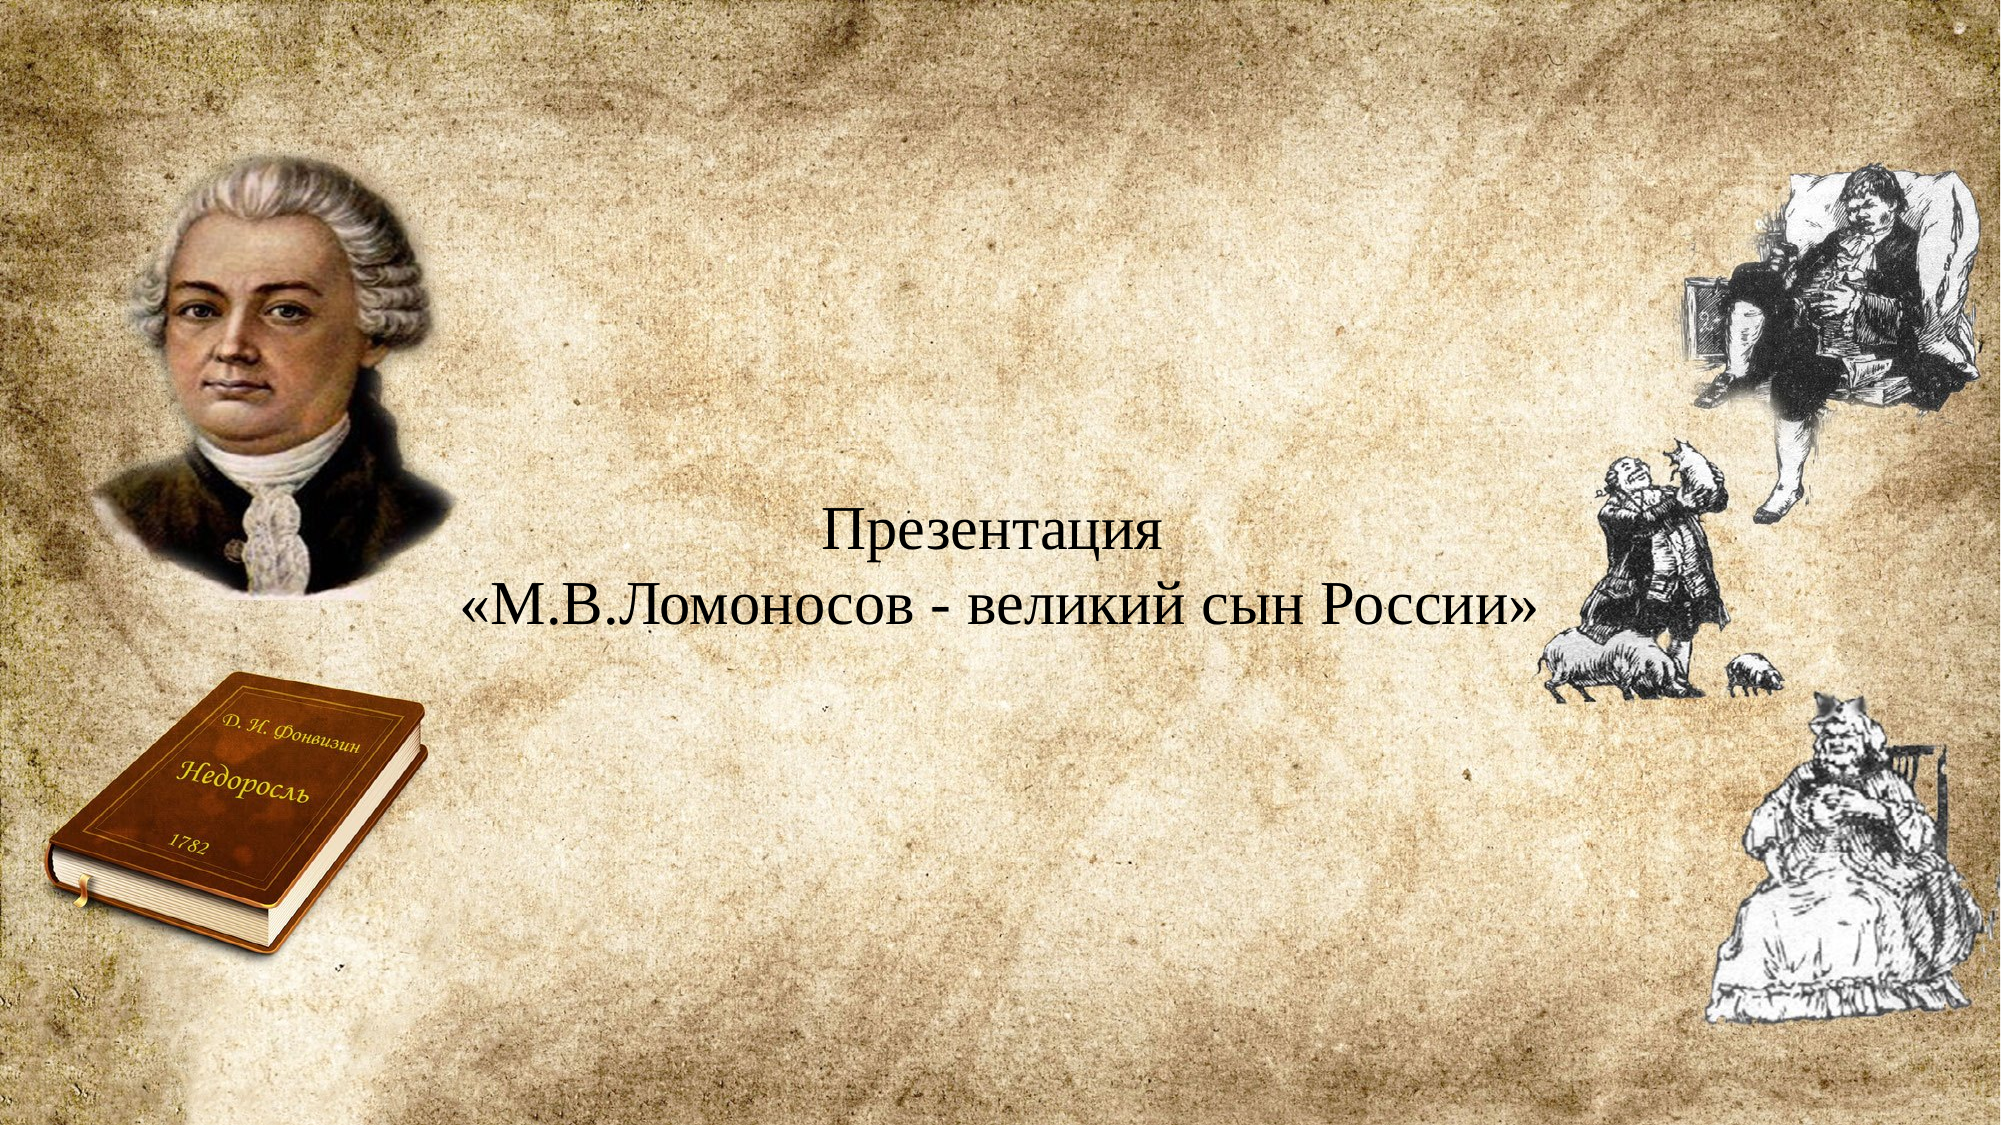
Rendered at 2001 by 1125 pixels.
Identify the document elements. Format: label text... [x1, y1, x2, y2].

title Презентация «М.В.Ломоносов - великий сын России» [400, 336, 1601, 788]
picture [0, 0, 2001, 1125]
